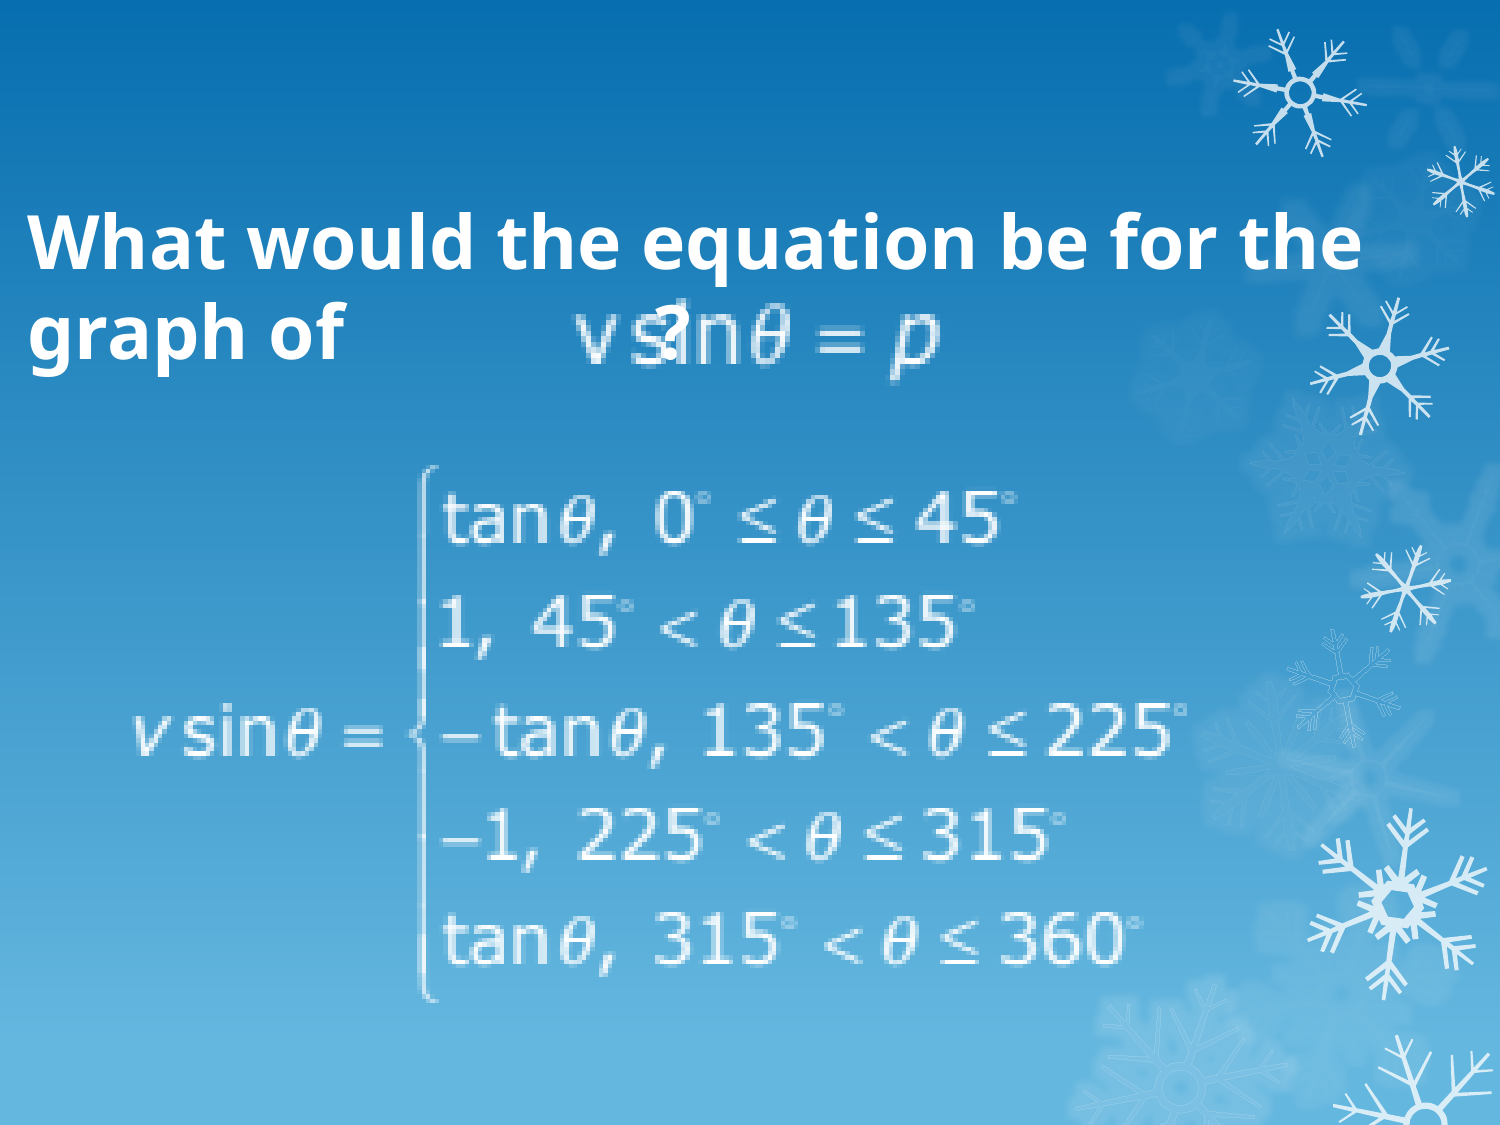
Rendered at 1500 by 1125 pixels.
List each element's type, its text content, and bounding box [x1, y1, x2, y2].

text_box What would the equation be for the graph of ? [12, 187, 1402, 383]
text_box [561, 286, 951, 394]
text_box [124, 451, 1201, 1013]
